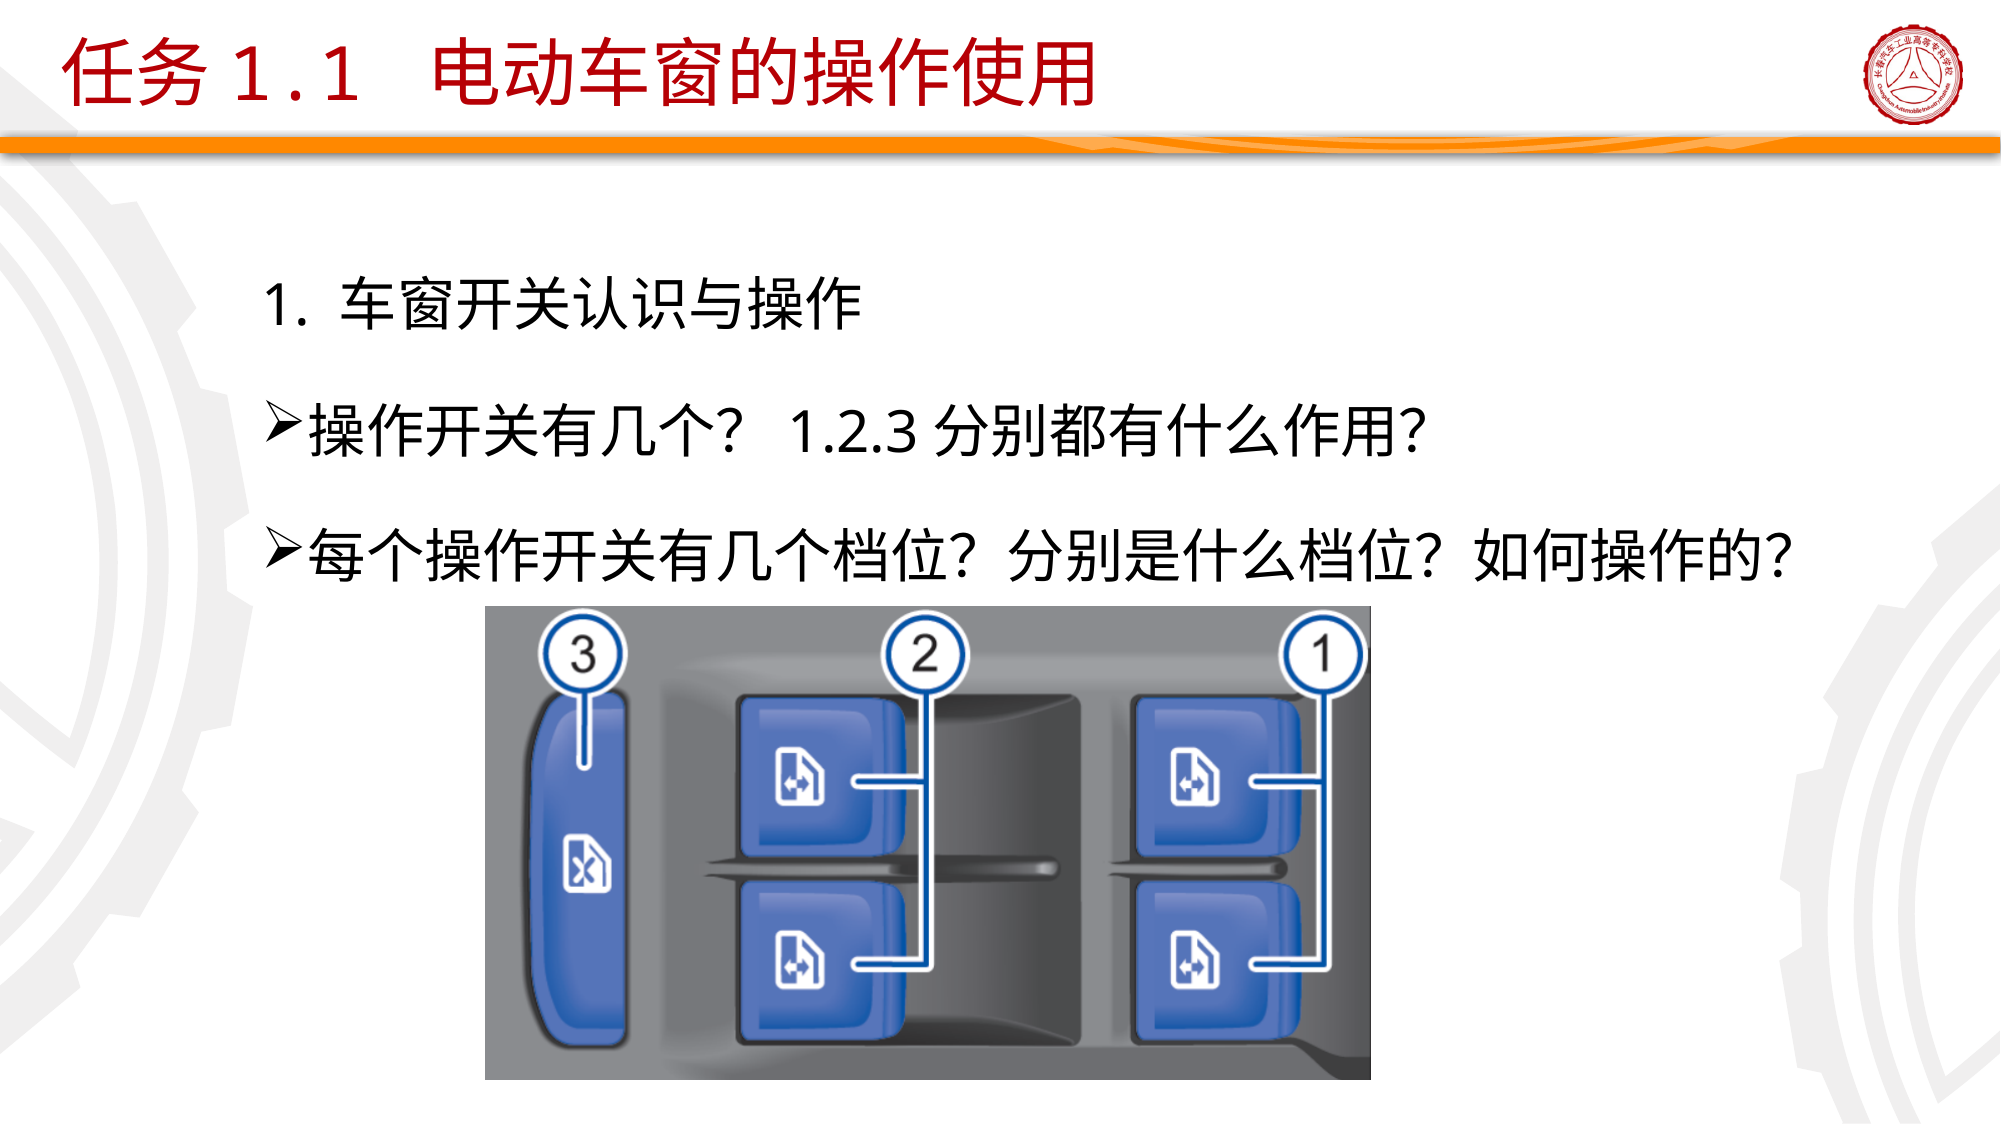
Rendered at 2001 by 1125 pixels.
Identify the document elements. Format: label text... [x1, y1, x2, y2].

picture [1863, 24, 1963, 125]
list 1. 车窗开关认识与操作 操作开关有几个？1.2.3分别都有什么作用？ 每个操作开关有几个档位？分别是什么档位？如何操作的？ [246, 267, 1871, 999]
title 任务1.1 电动车窗的操作使用 [45, 28, 1554, 128]
picture [485, 606, 1371, 1080]
